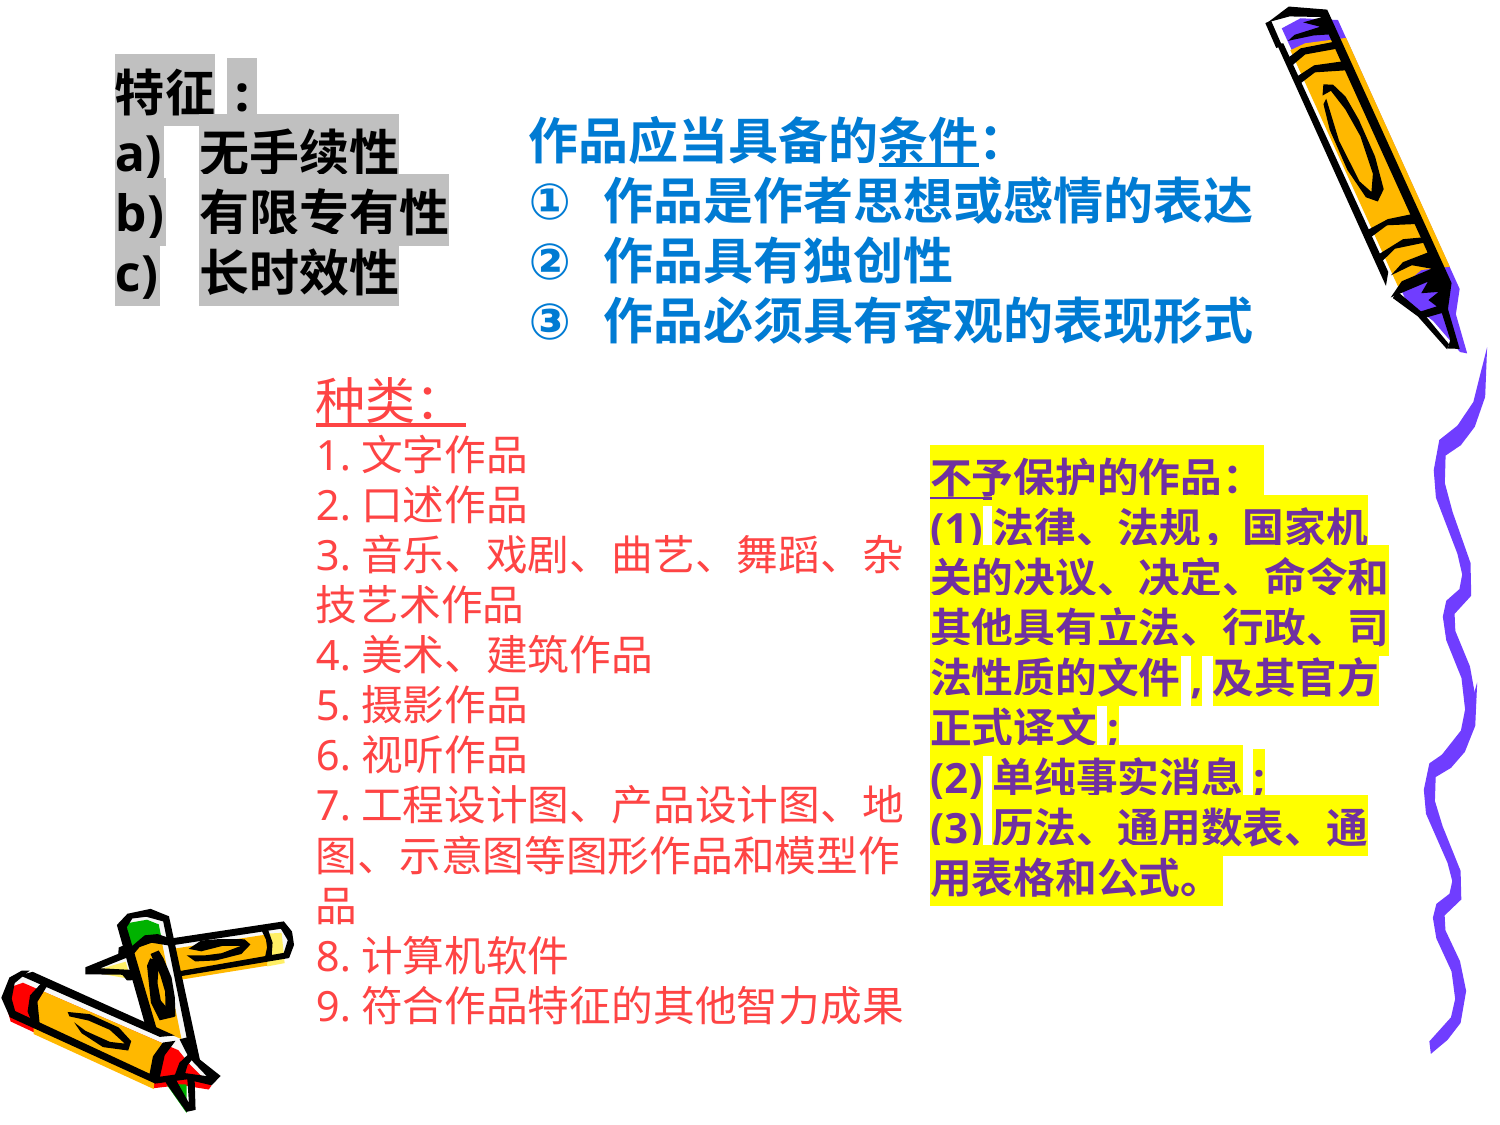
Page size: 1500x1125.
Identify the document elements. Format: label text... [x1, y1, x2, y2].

text_box 特征: 无手续性 有限专有性 长时效性 [100, 54, 561, 370]
text_box 作品应当具备的条件： 作品是作者思想或感情的表达 作品具有独创性 作品必须具有客观的表现形式 [513, 101, 1300, 357]
text_box 种类： 1.文字作品 2.口述作品 3.音乐、戏剧、曲艺、舞蹈、杂技艺术作品 4.美术、建筑作品 5.摄影作品 6.视听作品 7.工程设计图、产品设计图、地图、示意图等图形作品和模型作品 8.计算机软件 9.符合作品特征的其他智力成果 [301, 361, 924, 1037]
text_box 不予保护的作品： (1)法律、法规，国家机关的决议、决定、命令和其他具有立法、行政、司法性质的文件,及其官方正式译文; (2)单纯事实消息; (3)历法、通用数表、通用表格和公式。 [915, 444, 1416, 910]
